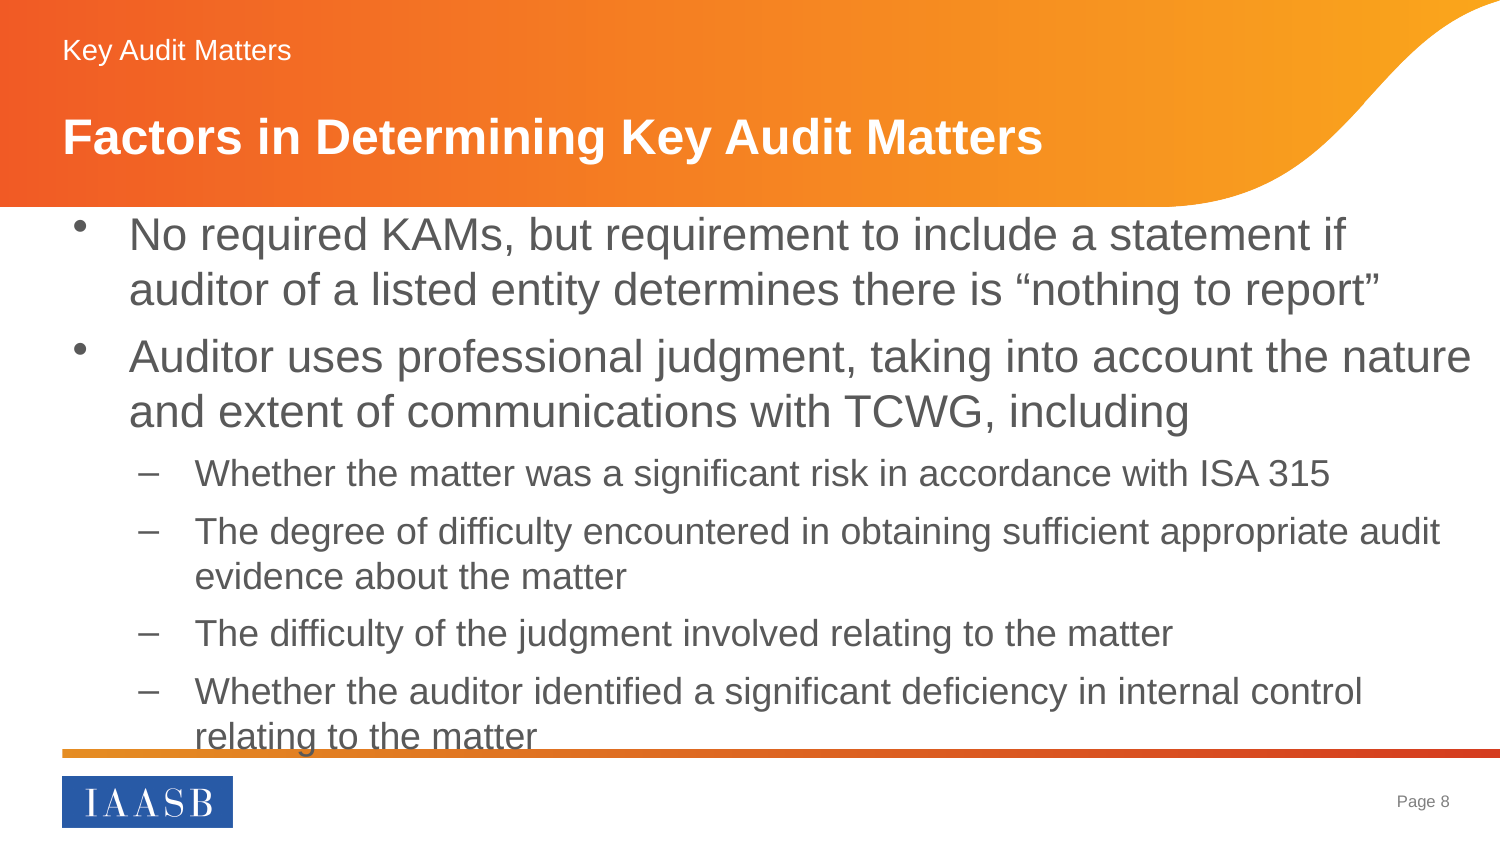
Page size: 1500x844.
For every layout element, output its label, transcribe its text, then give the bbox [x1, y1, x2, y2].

text_box Key Audit Matters [62, 31, 600, 60]
title Factors in Determining Key Audit Matters [62, 96, 1300, 172]
list No required KAMs, but requirement to include a statement if auditor of a listed entity determines there is “nothing to report” Auditor uses professional judgment, taking into account the nature and extent of communications with TCWG, including Whether the matter was a significant risk in accordance with ISA 315 The degree of difficulty encountered in obtaining sufficient appropriate audit evidence about the matter The difficulty of the judgment involved relating to the matter Whether the auditor identified a significant deficiency in internal control relating to the matter [57, 196, 1496, 760]
subtitle [24, 18, 763, 66]
picture [62, 776, 233, 828]
picture [0, 0, 1500, 207]
